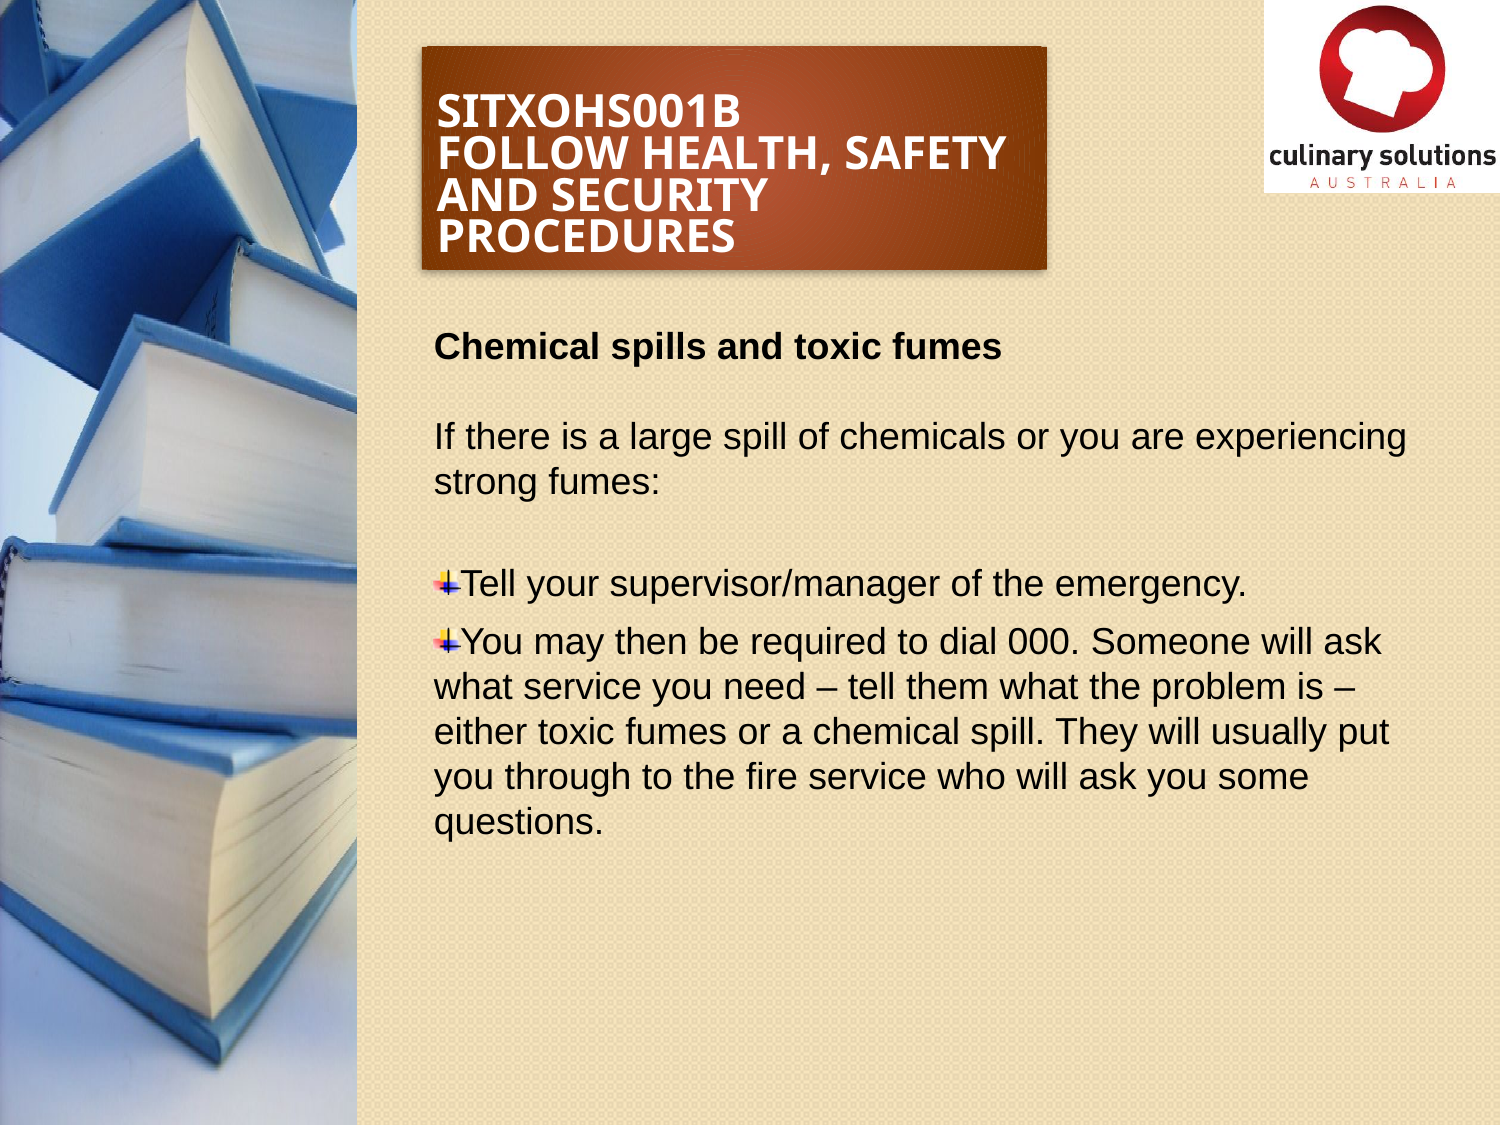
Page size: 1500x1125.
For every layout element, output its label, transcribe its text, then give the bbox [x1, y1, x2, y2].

picture [433, 626, 461, 653]
text_box Chemical spills and toxic fumes If there is a large spill of chemicals or you are experiencing strong fumes: Tell your supervisor/manager of the emergency. You may then be required to dial 000. Someone will ask what service you need – tell them what the problem is – either toxic fumes or a chemical spill. They will usually put you through to the fire service who will ask you some questions. [419, 314, 1459, 895]
title SITXOHS001B Follow HEALTH, SAFETY AND SECURITY PROCEDURES [421, 46, 1047, 270]
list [0, 0, 357, 1125]
picture [433, 568, 461, 595]
picture [1263, 0, 1500, 193]
